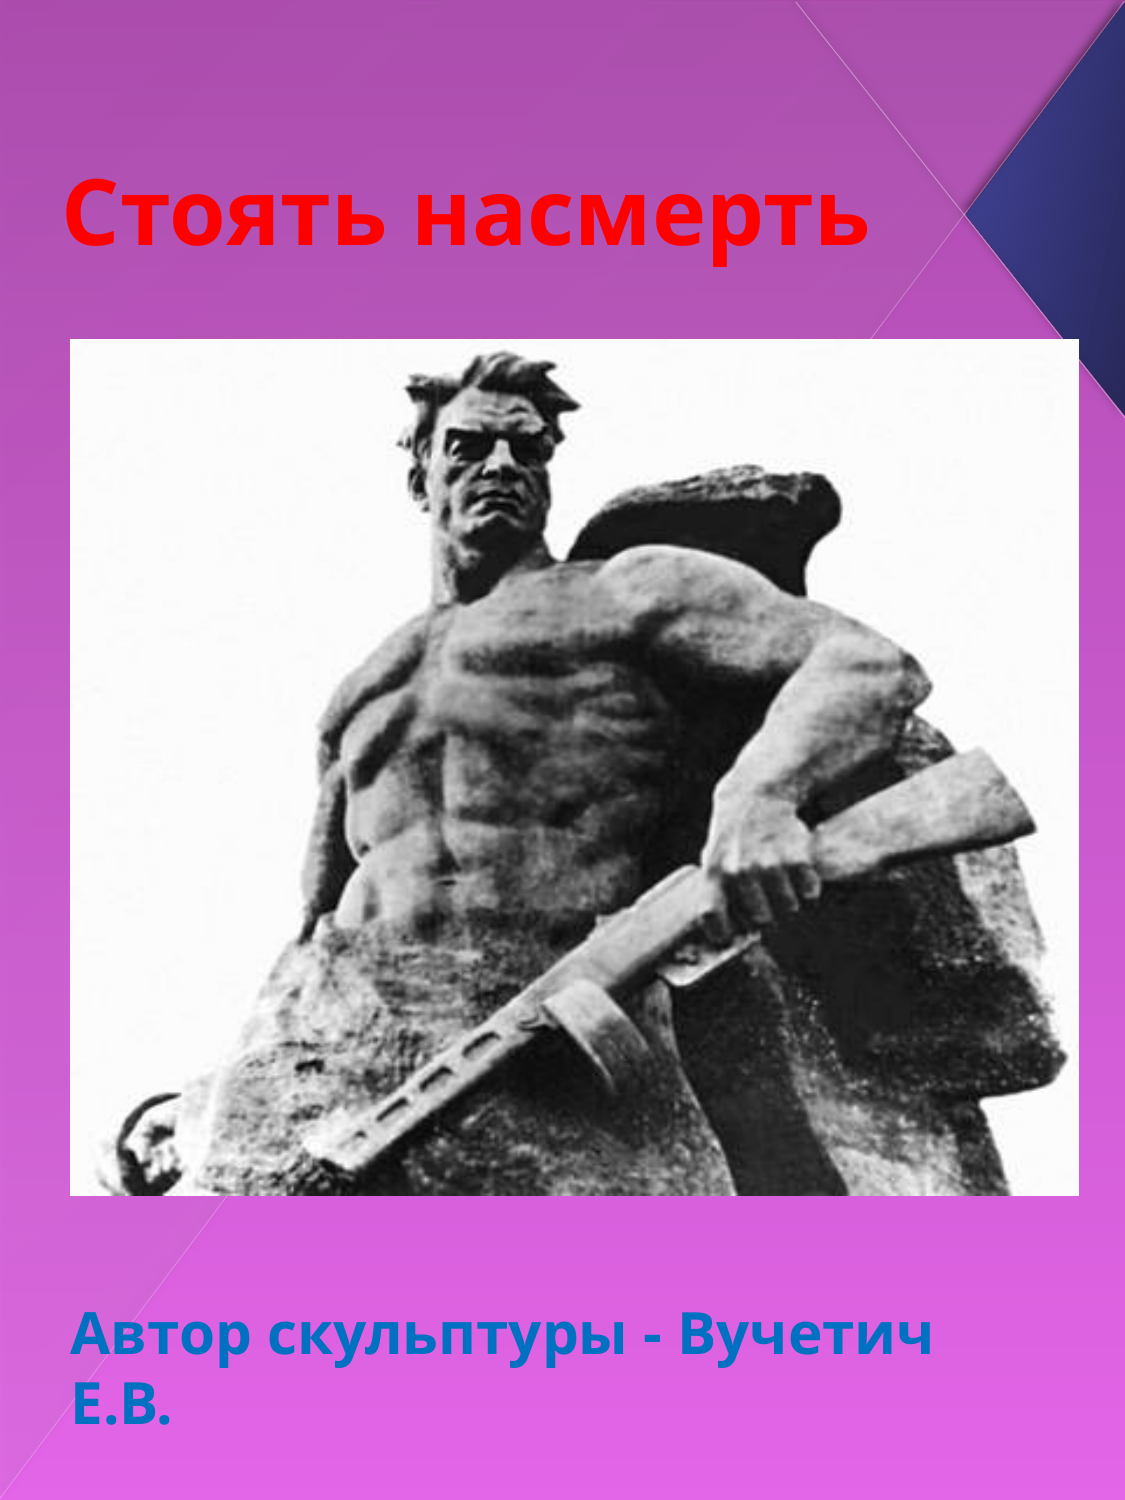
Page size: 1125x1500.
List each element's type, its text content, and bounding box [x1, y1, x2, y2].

list Автор скульптуры - Вучетич Е.В. [46, 1289, 1008, 1454]
picture [70, 339, 1079, 1196]
title Стоять насмерть [46, 59, 938, 358]
